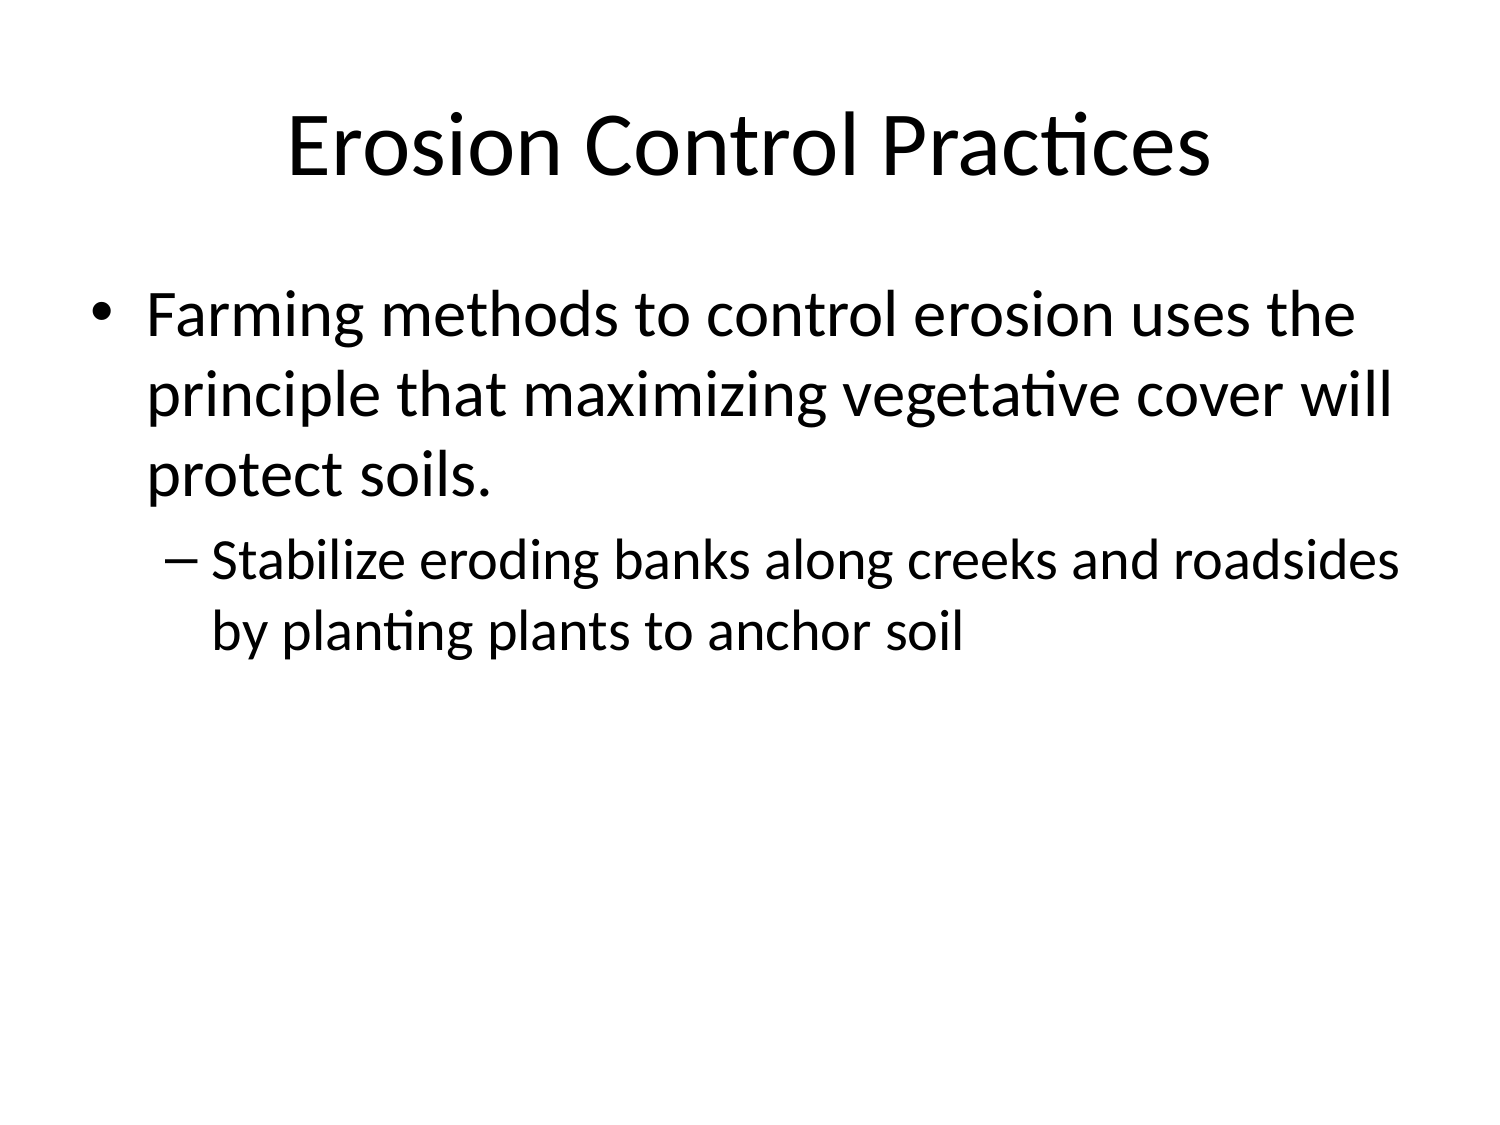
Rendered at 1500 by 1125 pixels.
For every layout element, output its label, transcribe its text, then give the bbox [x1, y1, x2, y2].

title Erosion Control Practices [75, 45, 1425, 233]
list Farming methods to control erosion uses the principle that maximizing vegetative cover will protect soils. Stabilize eroding banks along creeks and roadsides by planting plants to anchor soil [75, 262, 1425, 1005]
